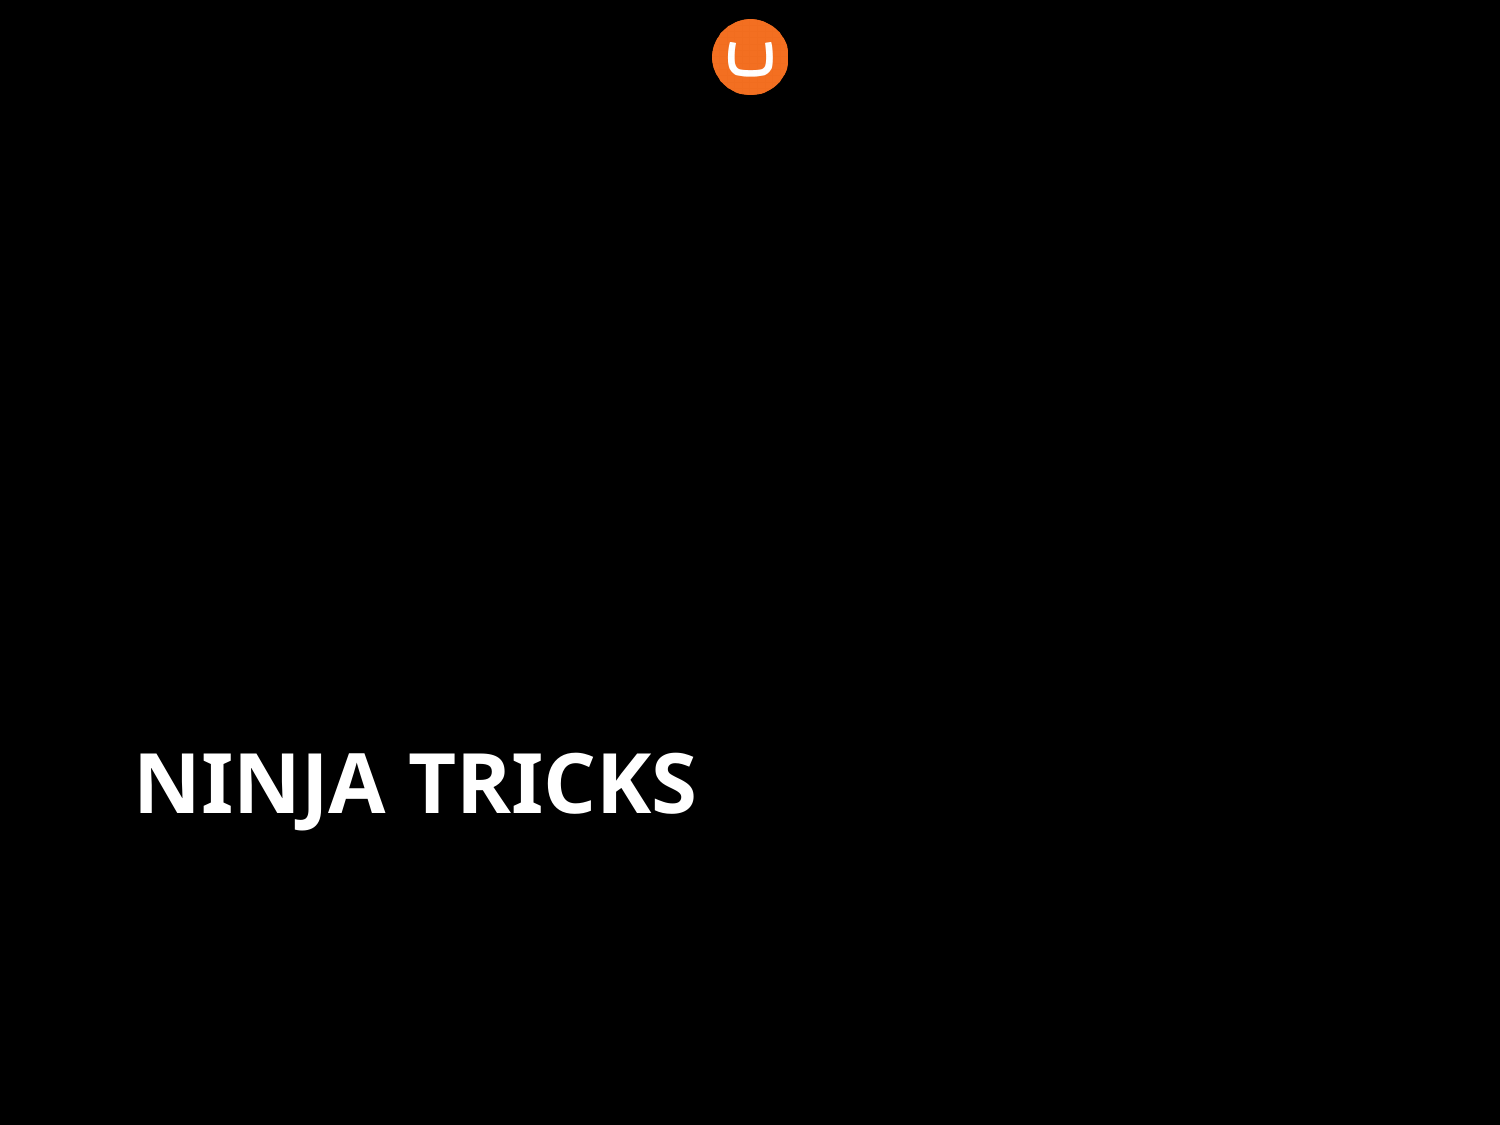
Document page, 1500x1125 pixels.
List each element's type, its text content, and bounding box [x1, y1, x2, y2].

title Ninja Tricks [118, 722, 1394, 947]
picture [712, 19, 788, 95]
